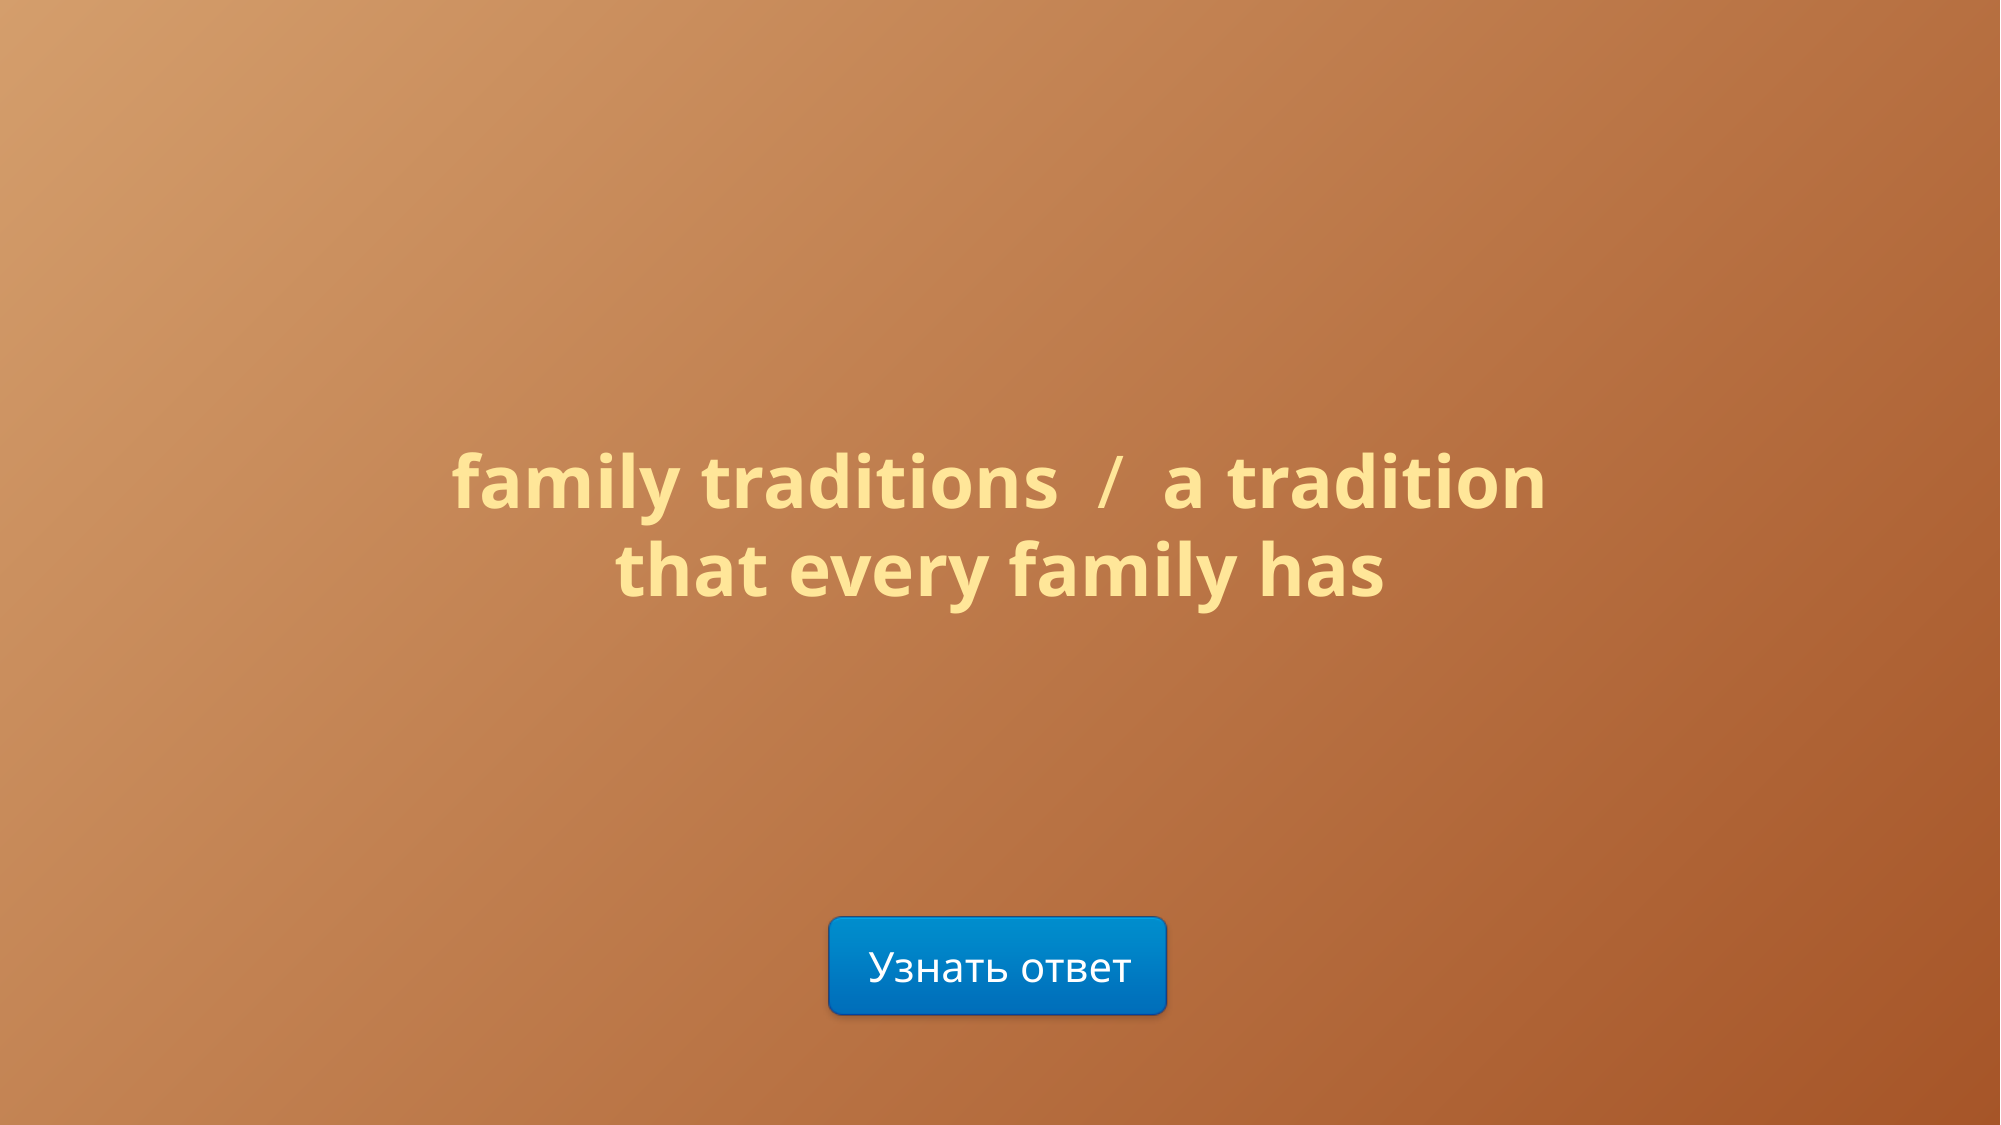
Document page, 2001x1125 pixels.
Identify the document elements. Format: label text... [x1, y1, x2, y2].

text_box family traditions / a tradition that every family has [403, 428, 1598, 619]
picture [793, 902, 1180, 1035]
